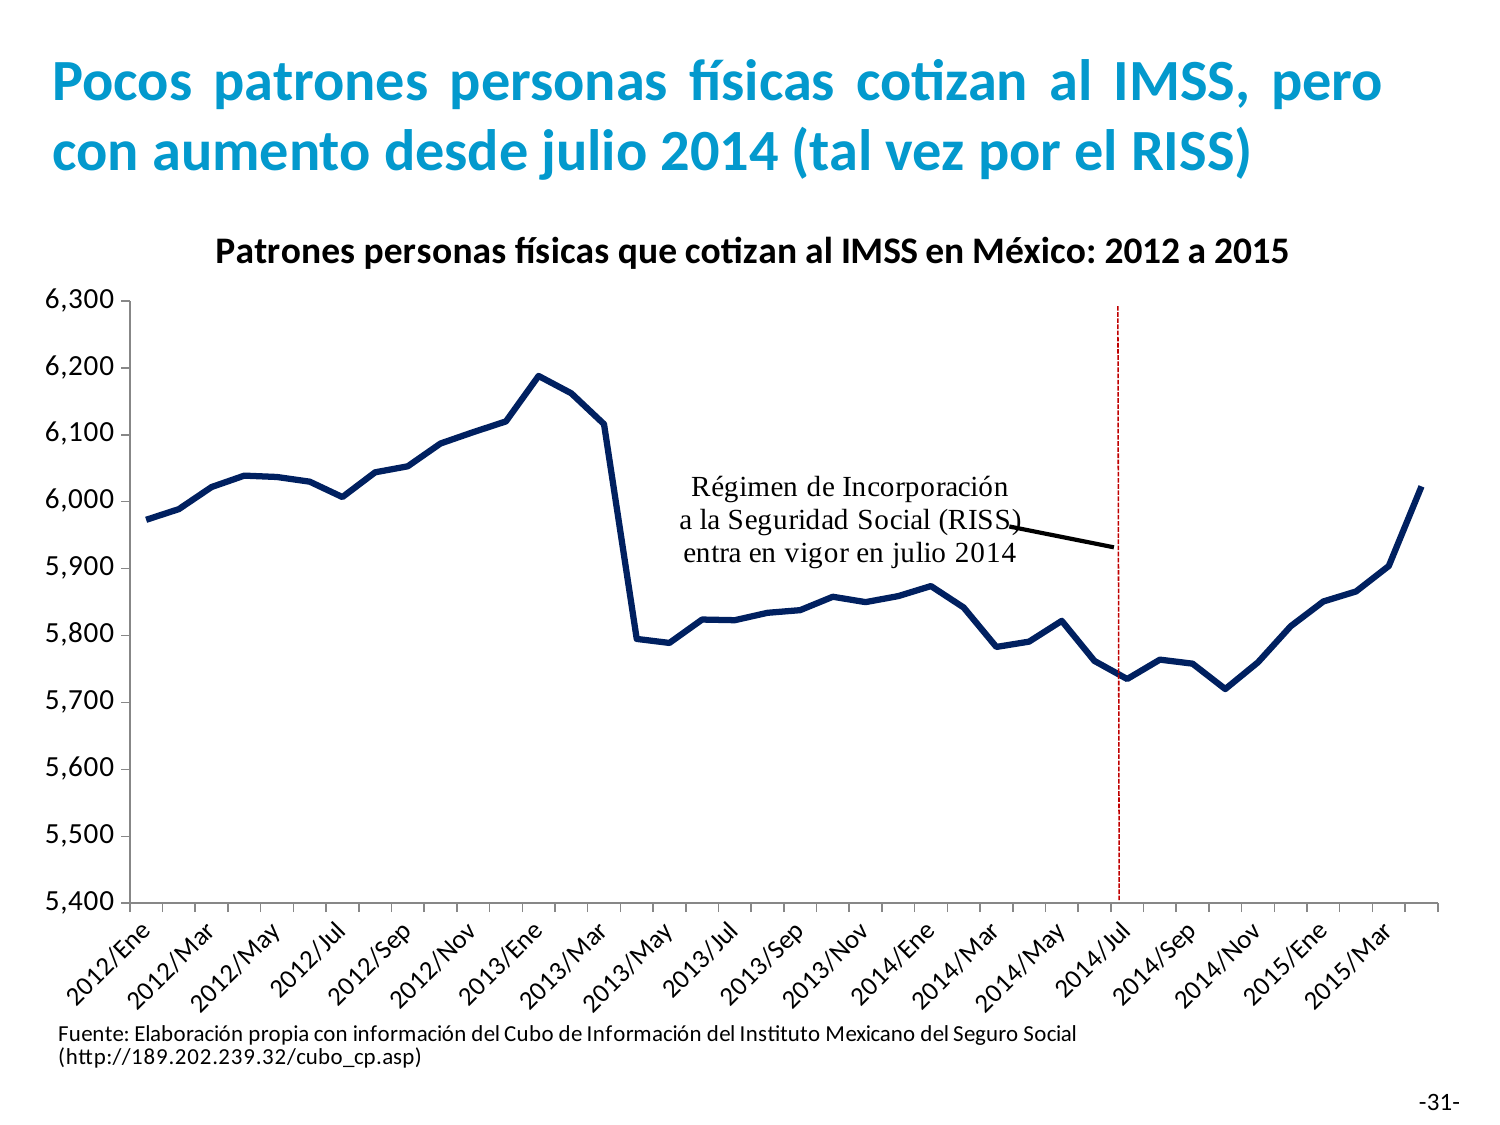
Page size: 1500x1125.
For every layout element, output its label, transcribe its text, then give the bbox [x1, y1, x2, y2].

chart [38, 224, 1462, 1080]
slide_number -31- [1125, 1077, 1475, 1125]
title Pocos patrones personas físicas cotizan al IMSS, pero con aumento desde julio 2014 (tal vez por el RISS) [37, 62, 1463, 163]
